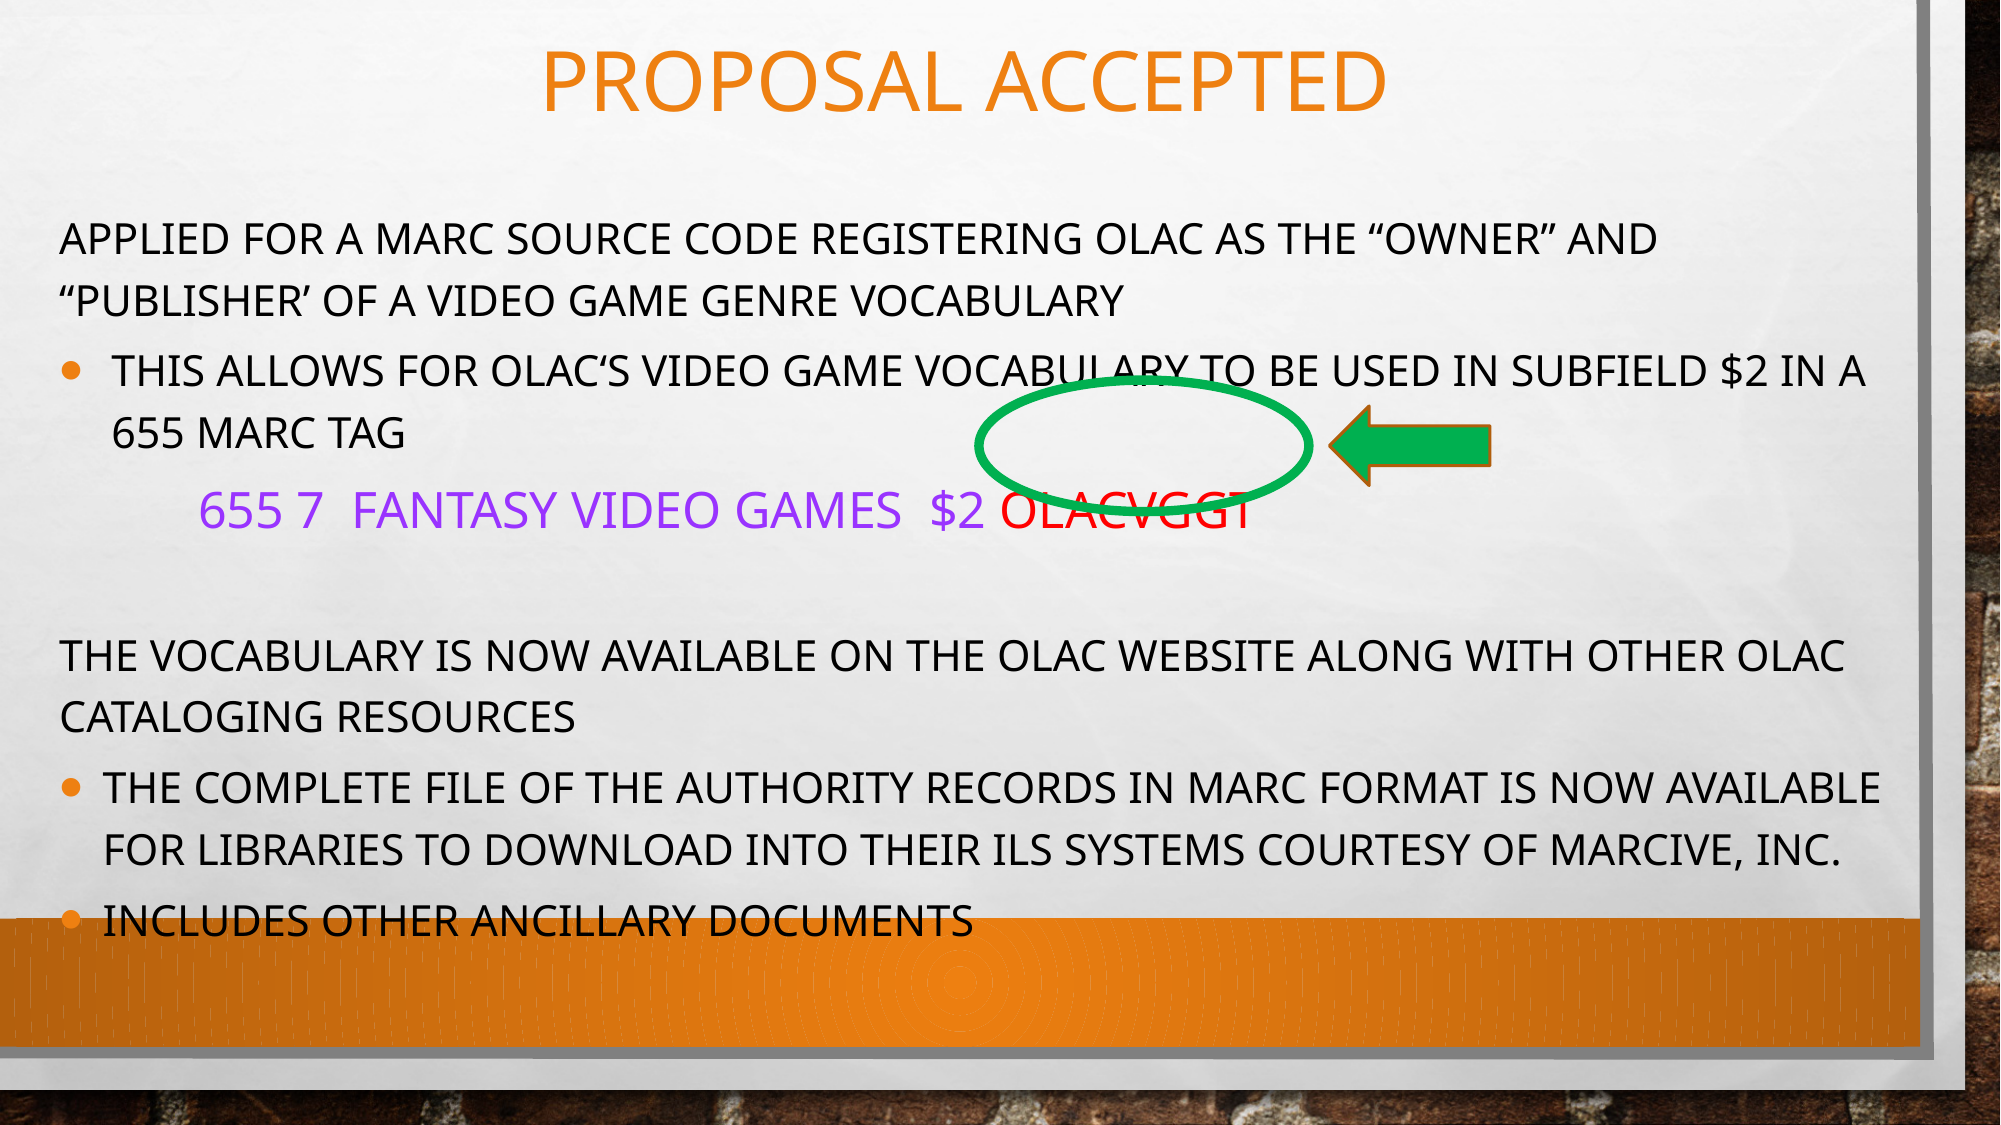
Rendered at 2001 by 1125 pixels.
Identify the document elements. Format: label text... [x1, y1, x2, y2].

title PROPOSAL accepted [112, 25, 1818, 132]
picture [0, 0, 2000, 1125]
text_box [1328, 404, 1492, 487]
text_box [977, 378, 1311, 514]
list Applied for a marc source code registering olac as the “owner” and “publisher’ of A video game genre vocabulary This ALLOWS for olac‘s video game vocabulary to be used in subfield $2 in a 655 Marc tag 655 7 Fantasy video games $2 olacvggt THE vocabulary is now available on the olac website along with other OLAC CATALOGING RESOURCES the complete file of the authority records in marc format is now available for libraries to download into their ILS systems COURTESY OF MARCIVE, INC. INCLUDEs OTHER ANCILLARY DOCUMENTS [44, 132, 1905, 1013]
